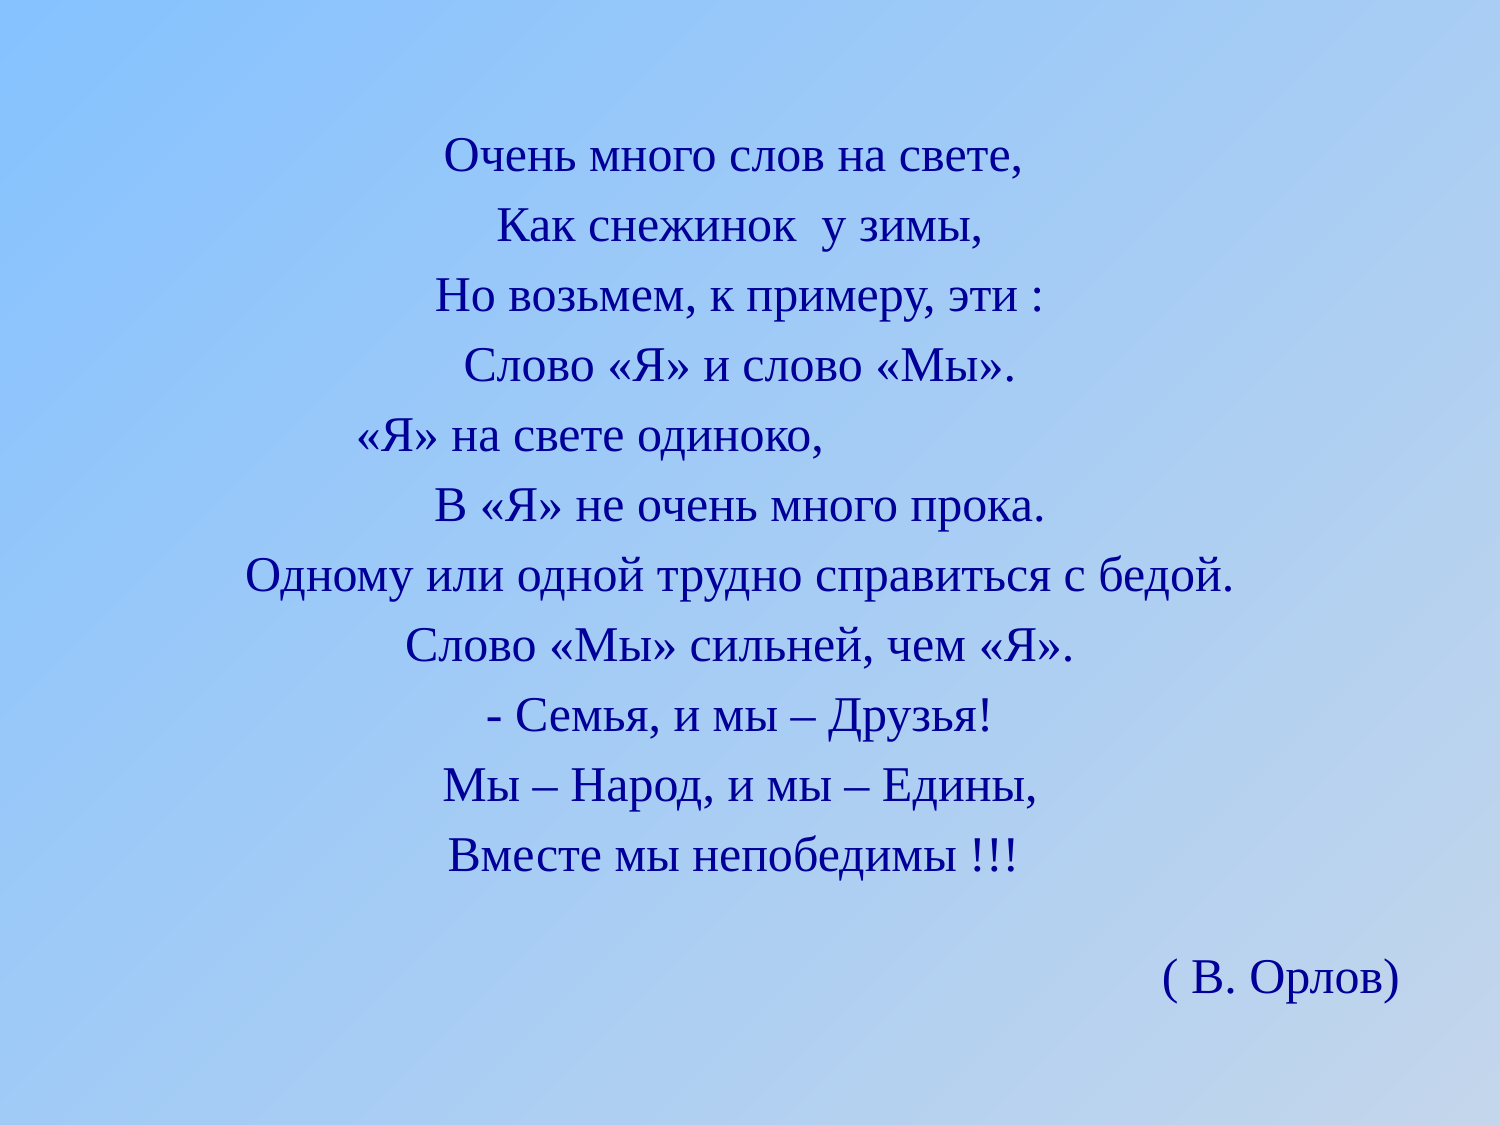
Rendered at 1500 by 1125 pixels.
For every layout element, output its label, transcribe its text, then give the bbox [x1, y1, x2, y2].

list Очень много слов на свете, Как снежинок у зимы, Но возьмем, к примеру, эти : Слово «Я» и слово «Мы». «Я» на свете одиноко, В «Я» не очень много прока. Одному или одной трудно справиться с бедой. Слово «Мы» сильней, чем «Я». - Семья, и мы – Друзья! Мы – Народ, и мы – Едины, Вместе мы непобедимы !!! ( В. Орлов) [64, 113, 1416, 857]
